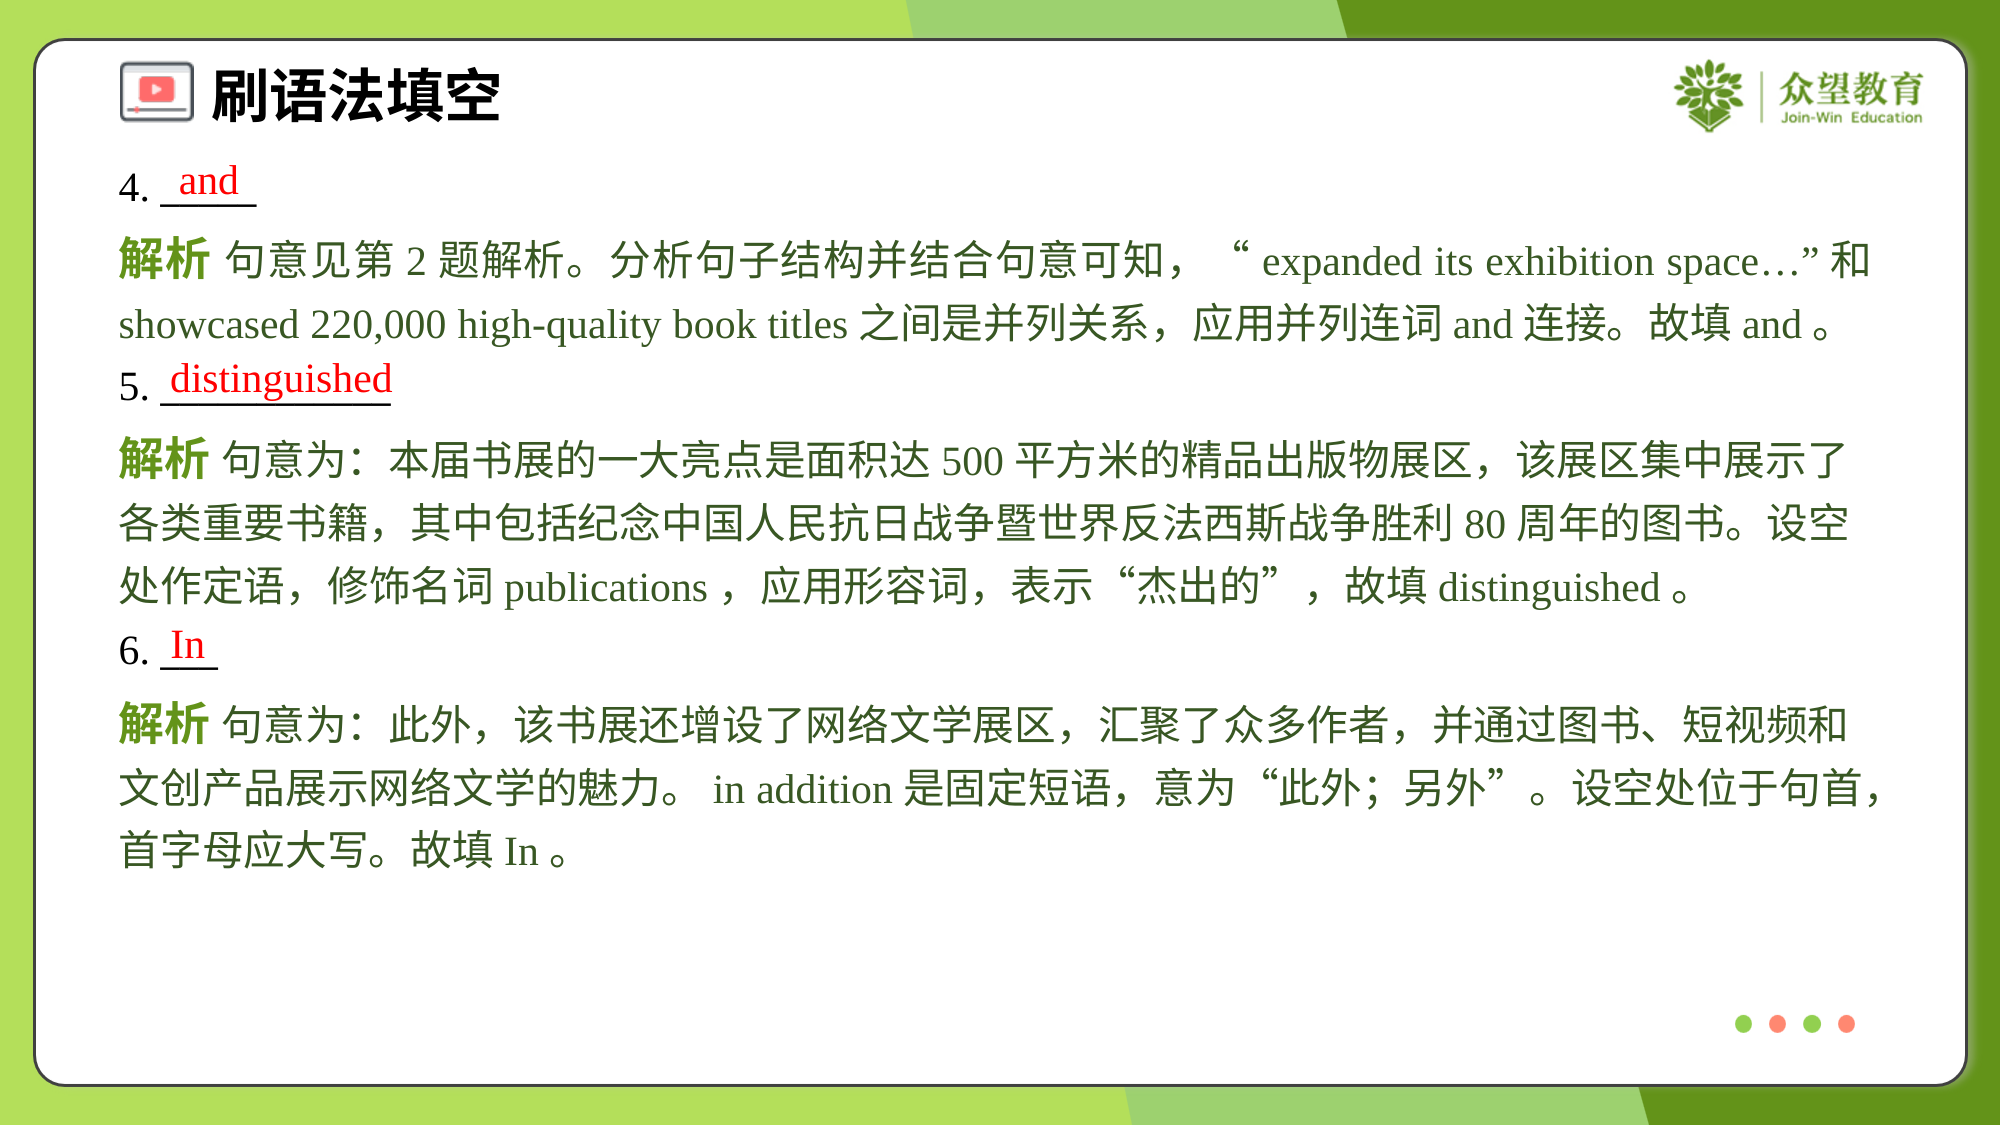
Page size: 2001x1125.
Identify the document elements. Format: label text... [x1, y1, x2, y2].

text_box 解析 句意为：此外，该书展还增设了网络文学展区，汇聚了众多作者，并通过图书、短视频和文创产品展示网络文学的魅力。in addition是固定短语，意为“此外；另外”。设空处位于句首，首字母应大写。故填In。 [118, 680, 1883, 870]
text_box In [165, 604, 210, 663]
text_box 6. ___ [118, 610, 1883, 668]
picture [0, 0, 2000, 1125]
text_box 解析 句意为：本届书展的一大亮点是面积达500平方米的精品出版物展区，该展区集中展示了各类重要书籍，其中包括纪念中国人民抗日战争暨世界反法西斯战争胜利80周年的图书。设空处作定语，修饰名词publications，应用形容词，表示“杰出的”，故填distinguished。 [118, 415, 1883, 605]
text_box distinguished [165, 337, 397, 396]
text_box 5. ____________ [118, 346, 1883, 404]
text_box and [174, 140, 244, 199]
text_box 解析 句意见第2题解析。分析句子结构并结合句意可知，“expanded its exhibition space…”和showcased 220,000 high-quality book titles之间是并列关系，应用并列连词and连接。故填and。 [118, 215, 1883, 342]
text_box 4. _____ [118, 146, 1883, 204]
